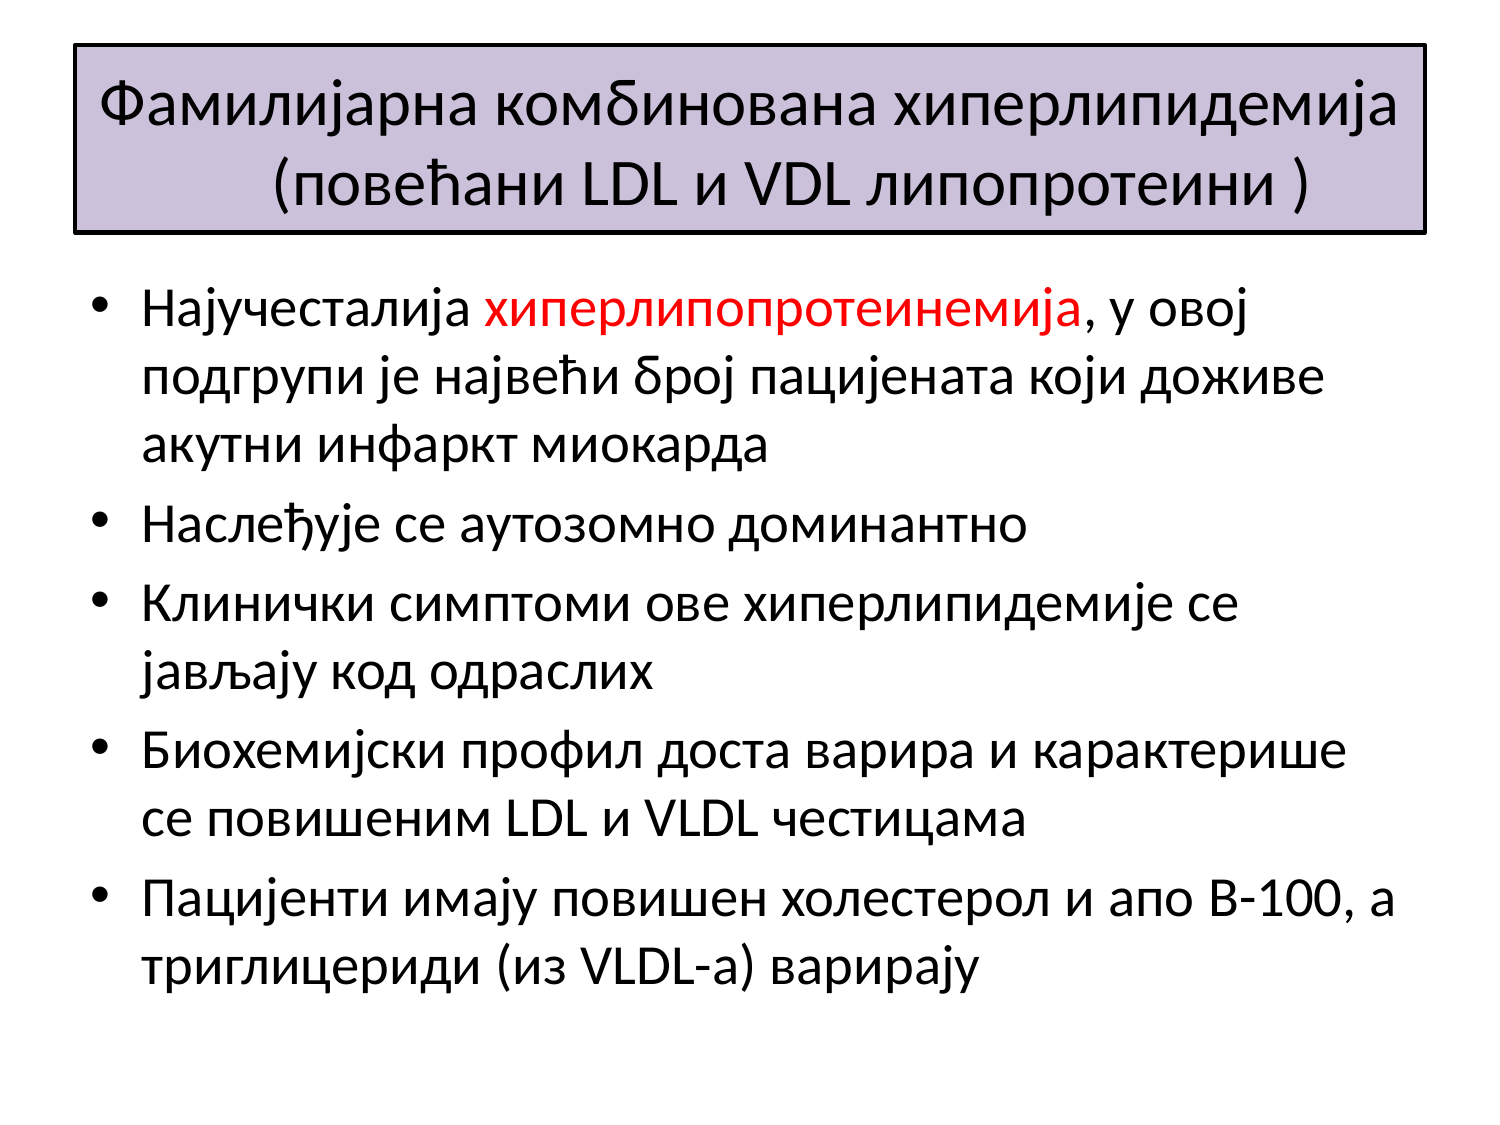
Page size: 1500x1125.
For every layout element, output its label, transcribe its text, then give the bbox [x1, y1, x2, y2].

title Фамилијарна комбинована хиперлипидемија (повећани LDL и VDL липопротеини ) [73, 43, 1427, 235]
list Најучесталија хиперлипопротеинемија, у овој подгрупи је највећи број пацијената који доживе акутни инфаркт миокарда Наслеђује се аутозомно доминантно Клинички симптоми ове хиперлипидемије се јављају код одраслих Биохемијски профил доста варира и карактерише се повишеним LDL и VLDL честицама Пацијенти имају повишен холестерол и апо B-100, а триглицериди (из VLDL-a) варирају [75, 262, 1425, 1005]
